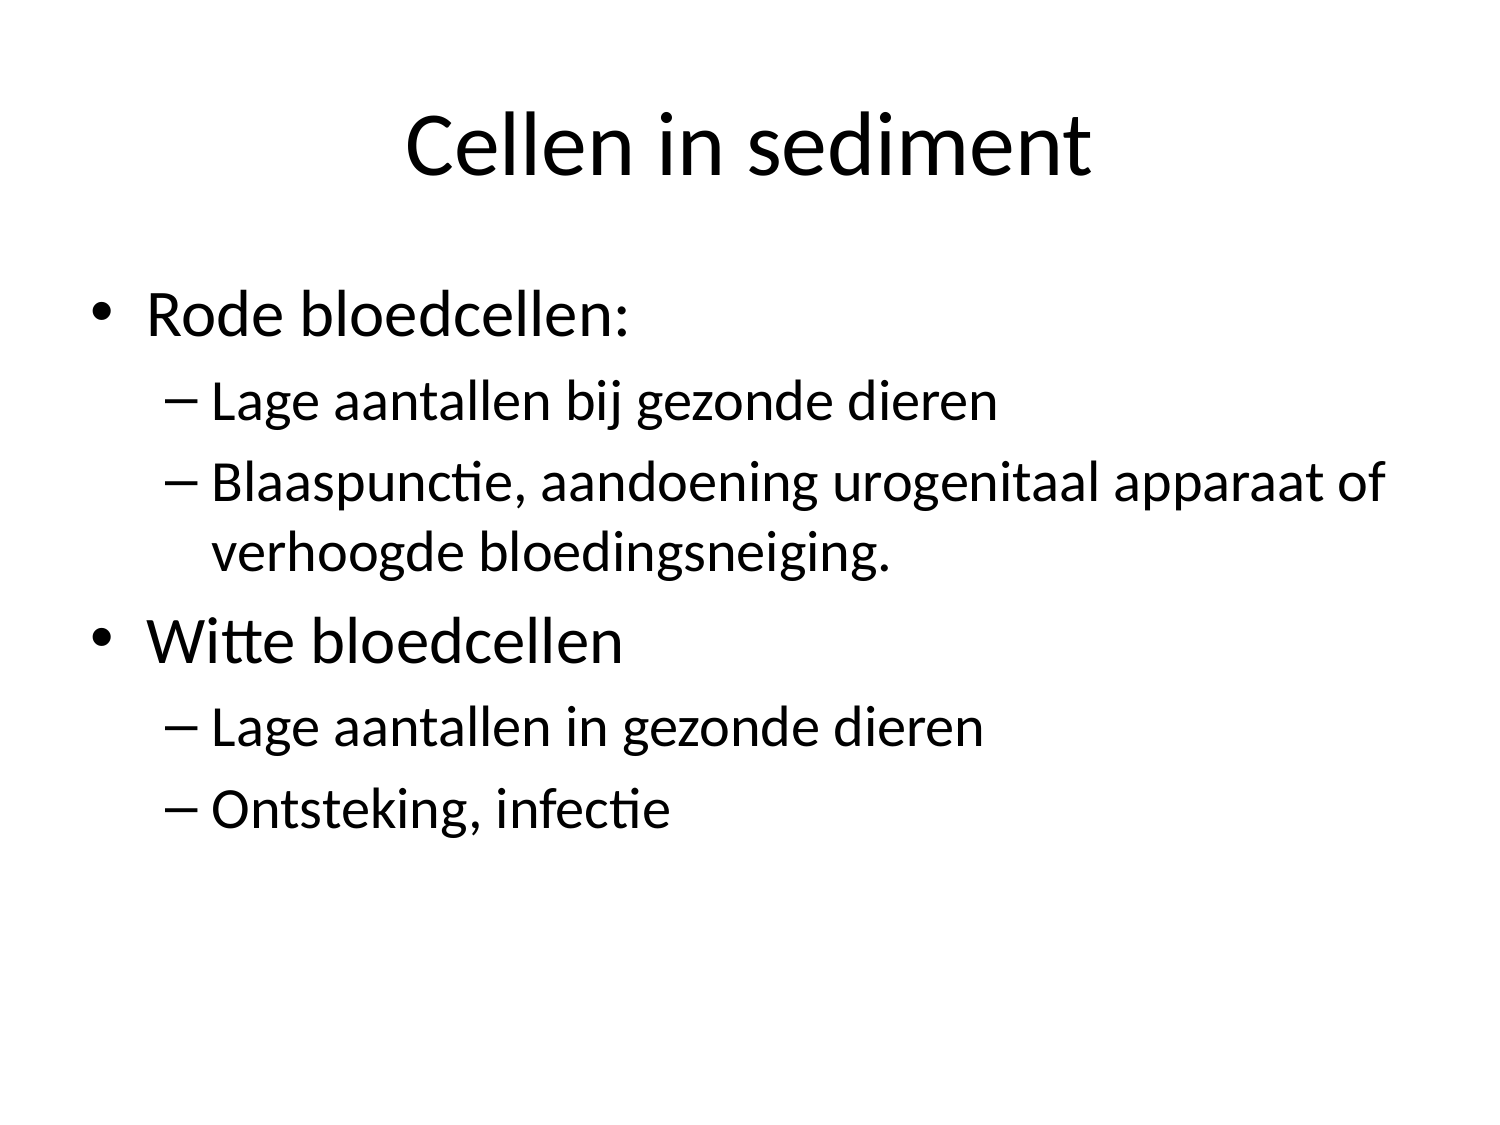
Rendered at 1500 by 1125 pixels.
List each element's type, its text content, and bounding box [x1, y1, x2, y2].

list Rode bloedcellen: Lage aantallen bij gezonde dieren Blaaspunctie, aandoening urogenitaal apparaat of verhoogde bloedingsneiging. Witte bloedcellen Lage aantallen in gezonde dieren Ontsteking, infectie [75, 262, 1425, 1005]
title Cellen in sediment [75, 45, 1425, 233]
